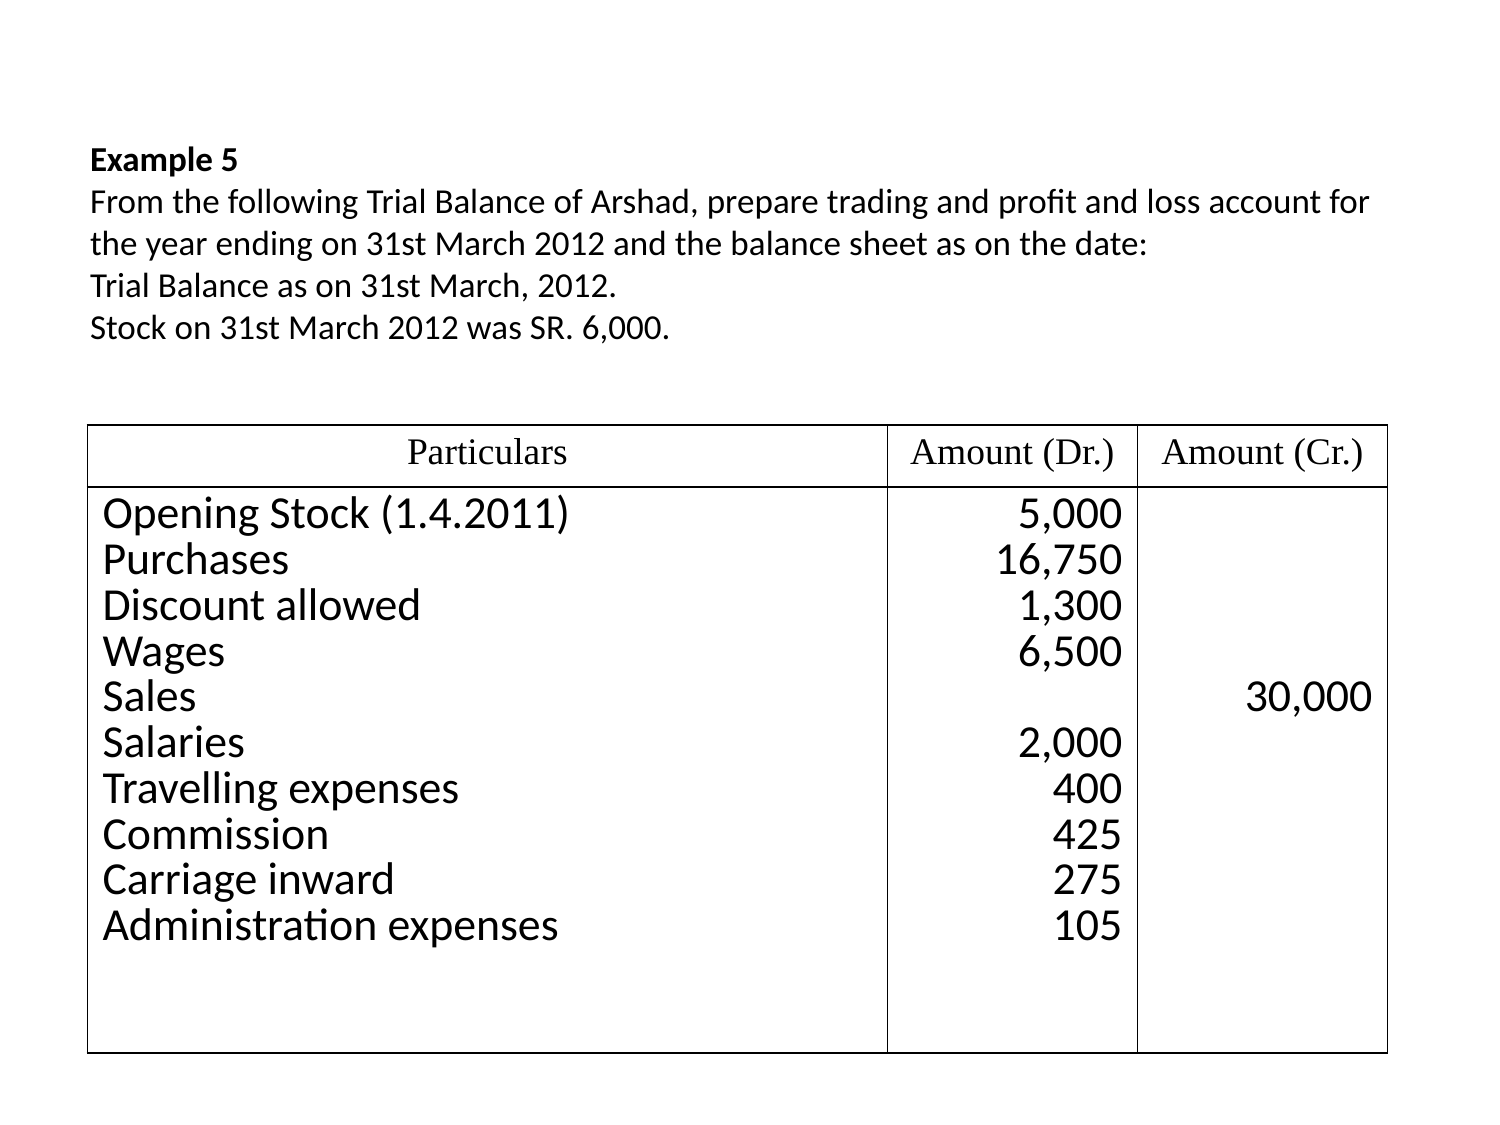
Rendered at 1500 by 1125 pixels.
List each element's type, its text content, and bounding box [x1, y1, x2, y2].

title Example 5 From the following Trial Balance of Arshad, prepare trading and profit and loss account for the year ending on 31st March 2012 and the balance sheet as on the date: Trial Balance as on 31st March, 2012. Stock on 31st March 2012 was SR. 6,000. [75, 45, 1425, 438]
table_cell Opening Stock (1.4.2011) Purchases Discount allowed Wages Sales Salaries Travelling expenses Commission Carriage inward Administration expenses [88, 488, 887, 1052]
table_cell 5,000 16,750 1,300 6,500 2,000 400 425 275 105 [888, 488, 1137, 1052]
table_header Amount (Dr.) [888, 426, 1137, 486]
table_header Particulars [88, 426, 887, 486]
table_cell 30,000 [1138, 488, 1387, 1052]
table_header Amount (Cr.) [1138, 426, 1387, 486]
